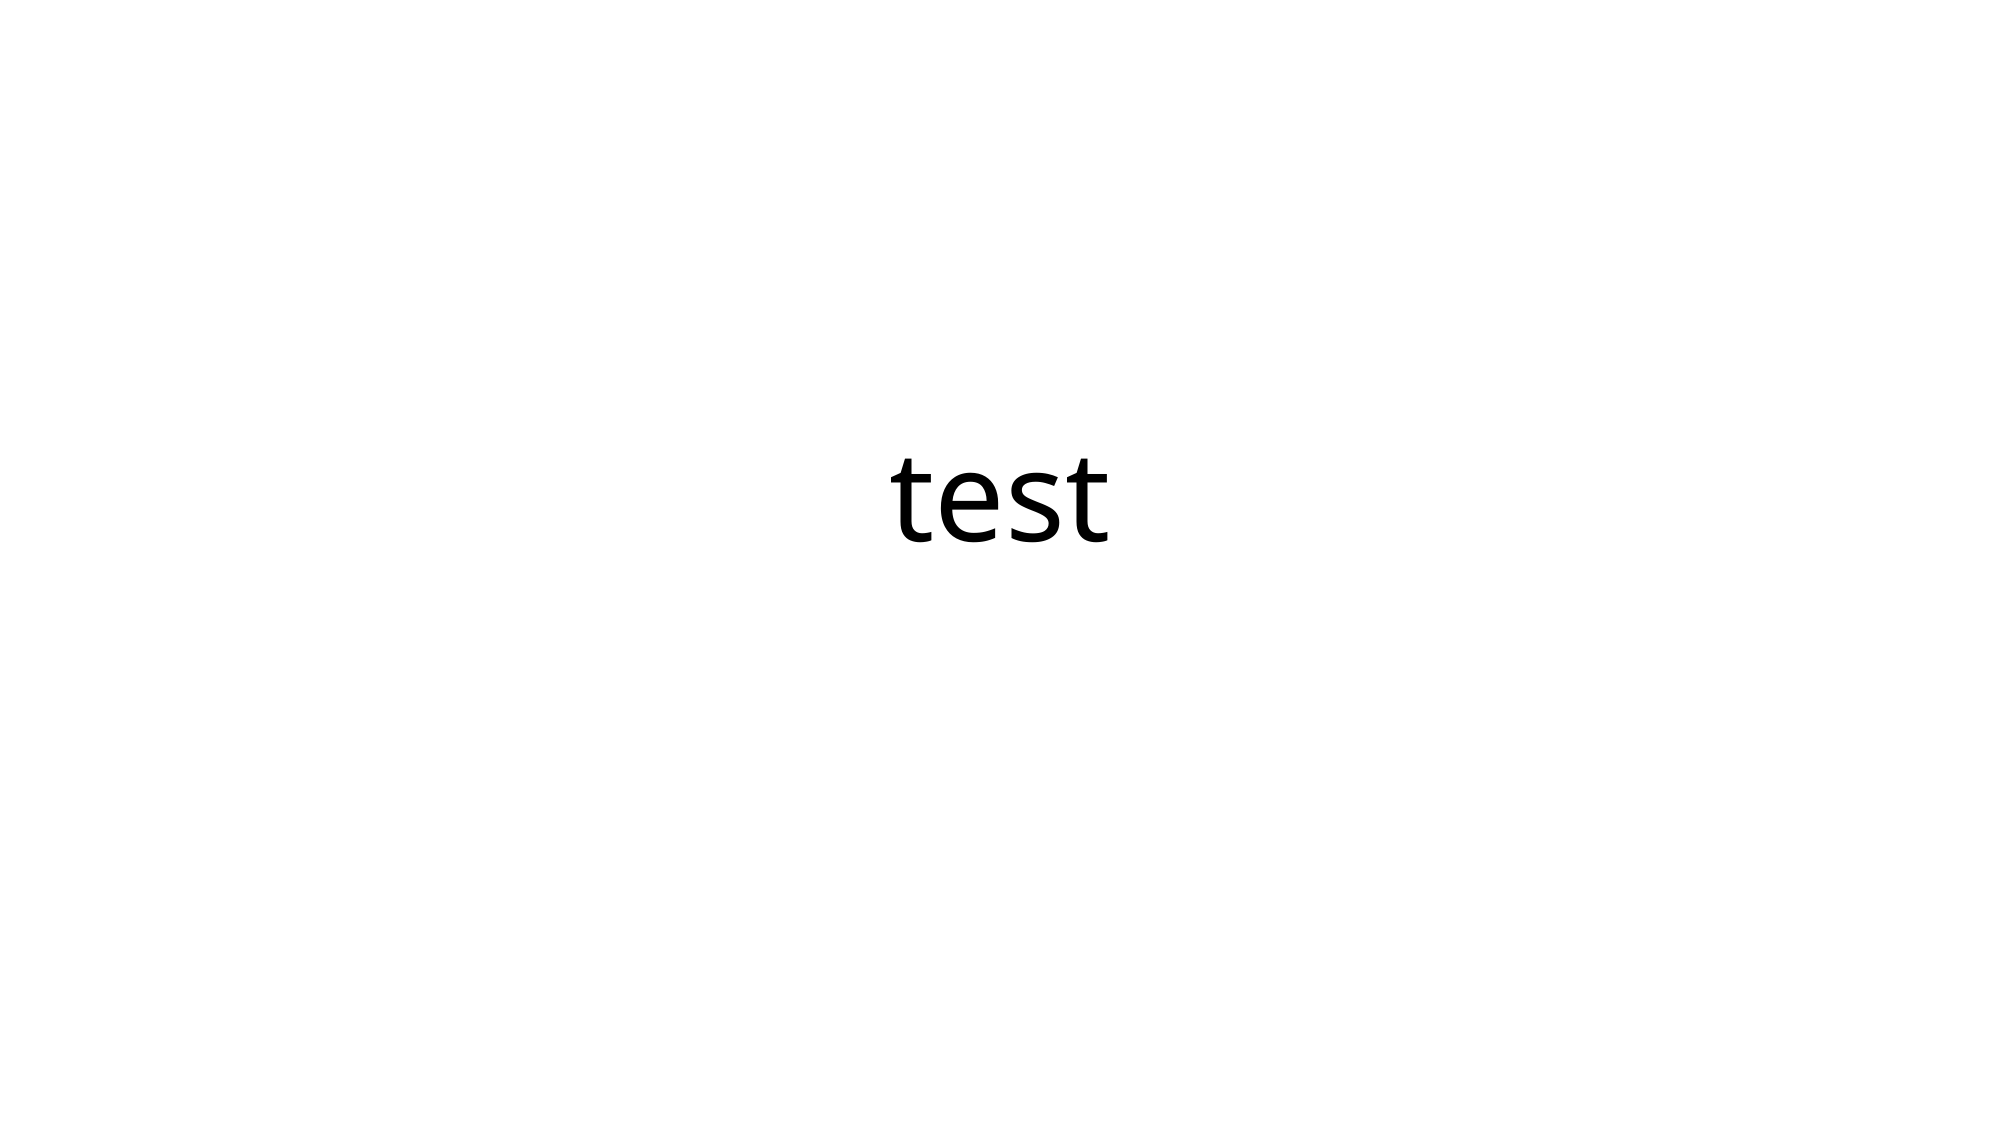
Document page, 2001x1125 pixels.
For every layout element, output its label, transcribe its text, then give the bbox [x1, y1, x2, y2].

title test [249, 184, 1750, 576]
